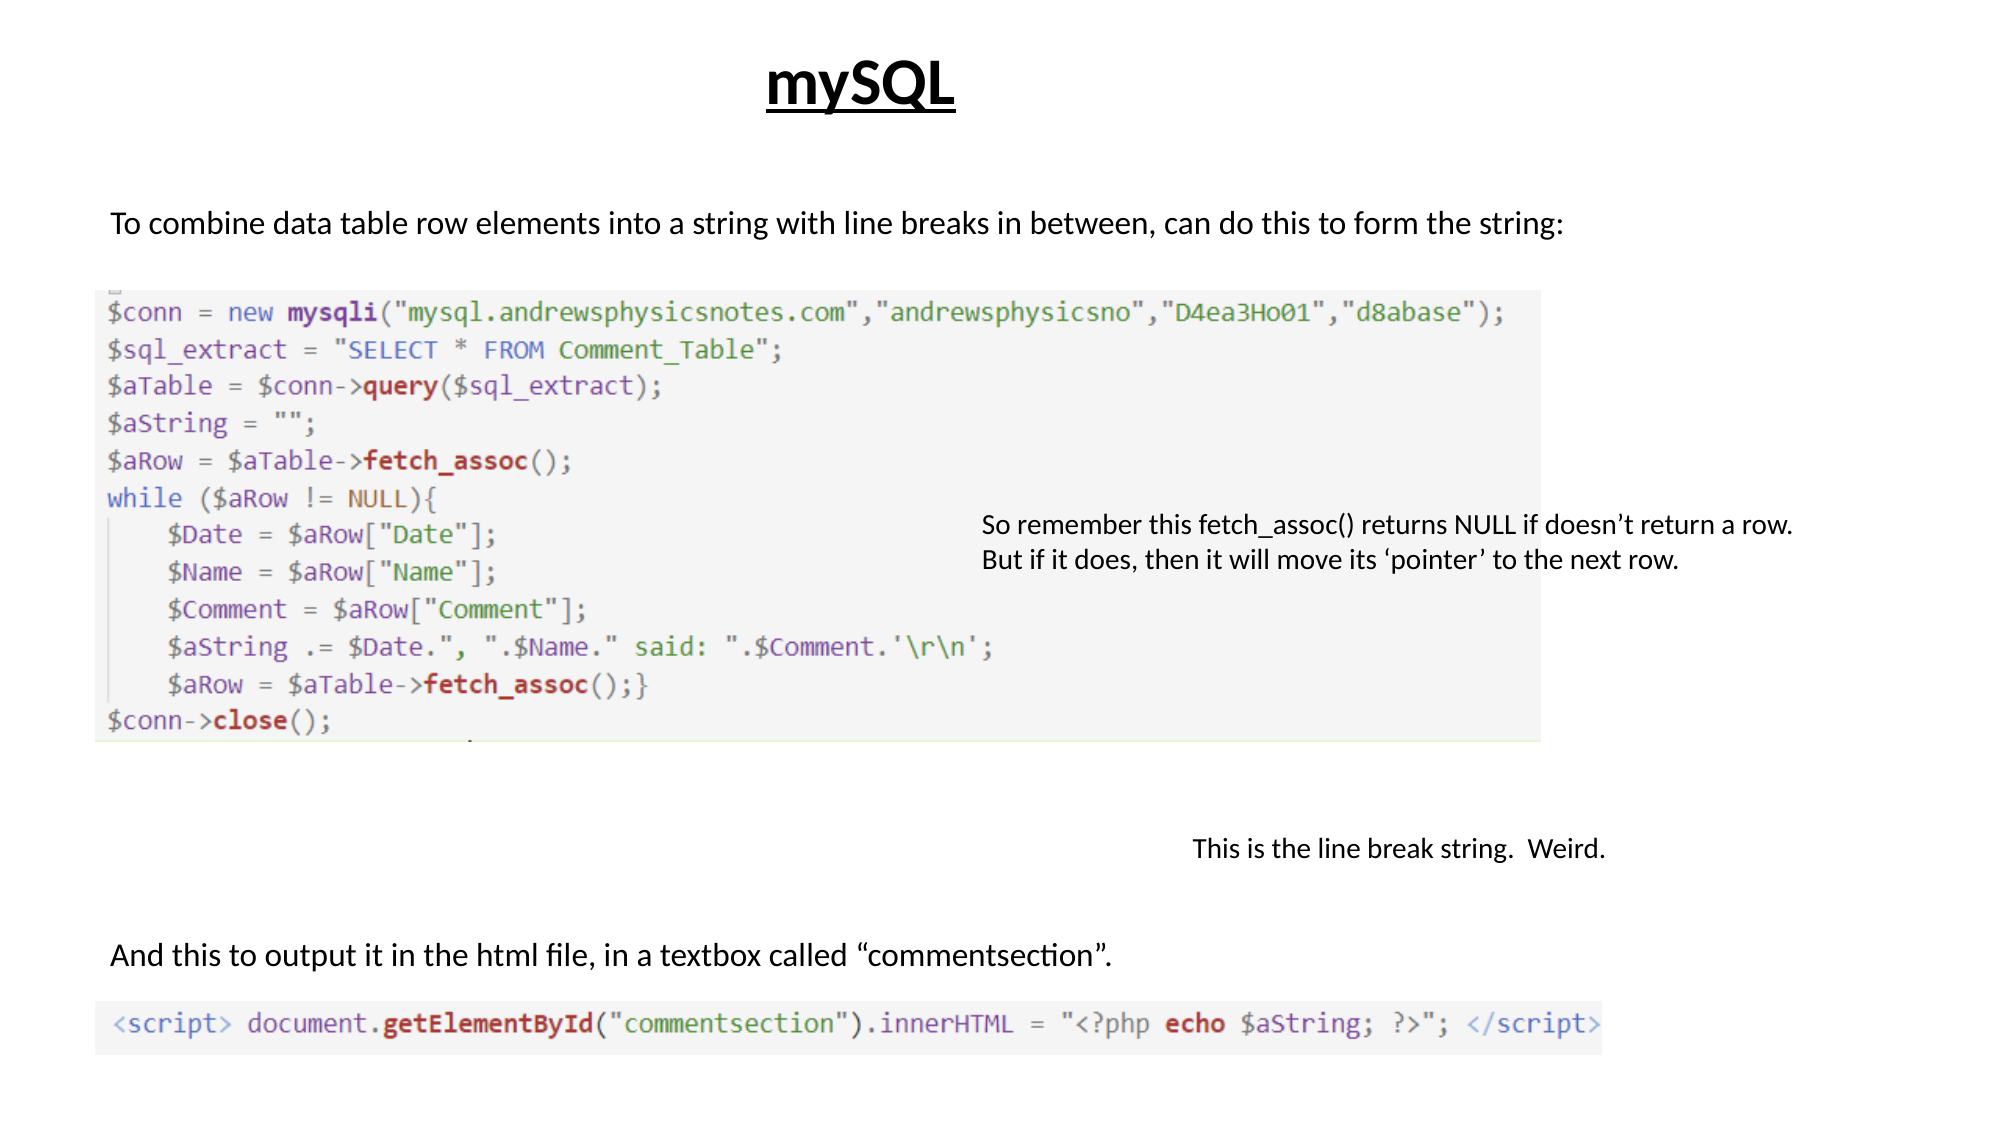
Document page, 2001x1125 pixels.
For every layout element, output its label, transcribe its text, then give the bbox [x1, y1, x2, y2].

picture [95, 1001, 1602, 1055]
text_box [196, 474, 928, 539]
picture [95, 290, 1541, 742]
text_box And this to output it in the html file, in a textbox called “commentsection”. [95, 925, 1196, 981]
text_box mySQL [750, 30, 971, 126]
text_box This is the line break string. Weird. [1178, 822, 1655, 873]
text_box So remember this fetch_assoc() returns NULL if doesn’t return a row. But if it does, then it will move its ‘pointer’ to the next row. [1541, 497, 1848, 583]
text_box To combine data table row elements into a string with line breaks in between, can do this to form the string: [95, 193, 1688, 249]
